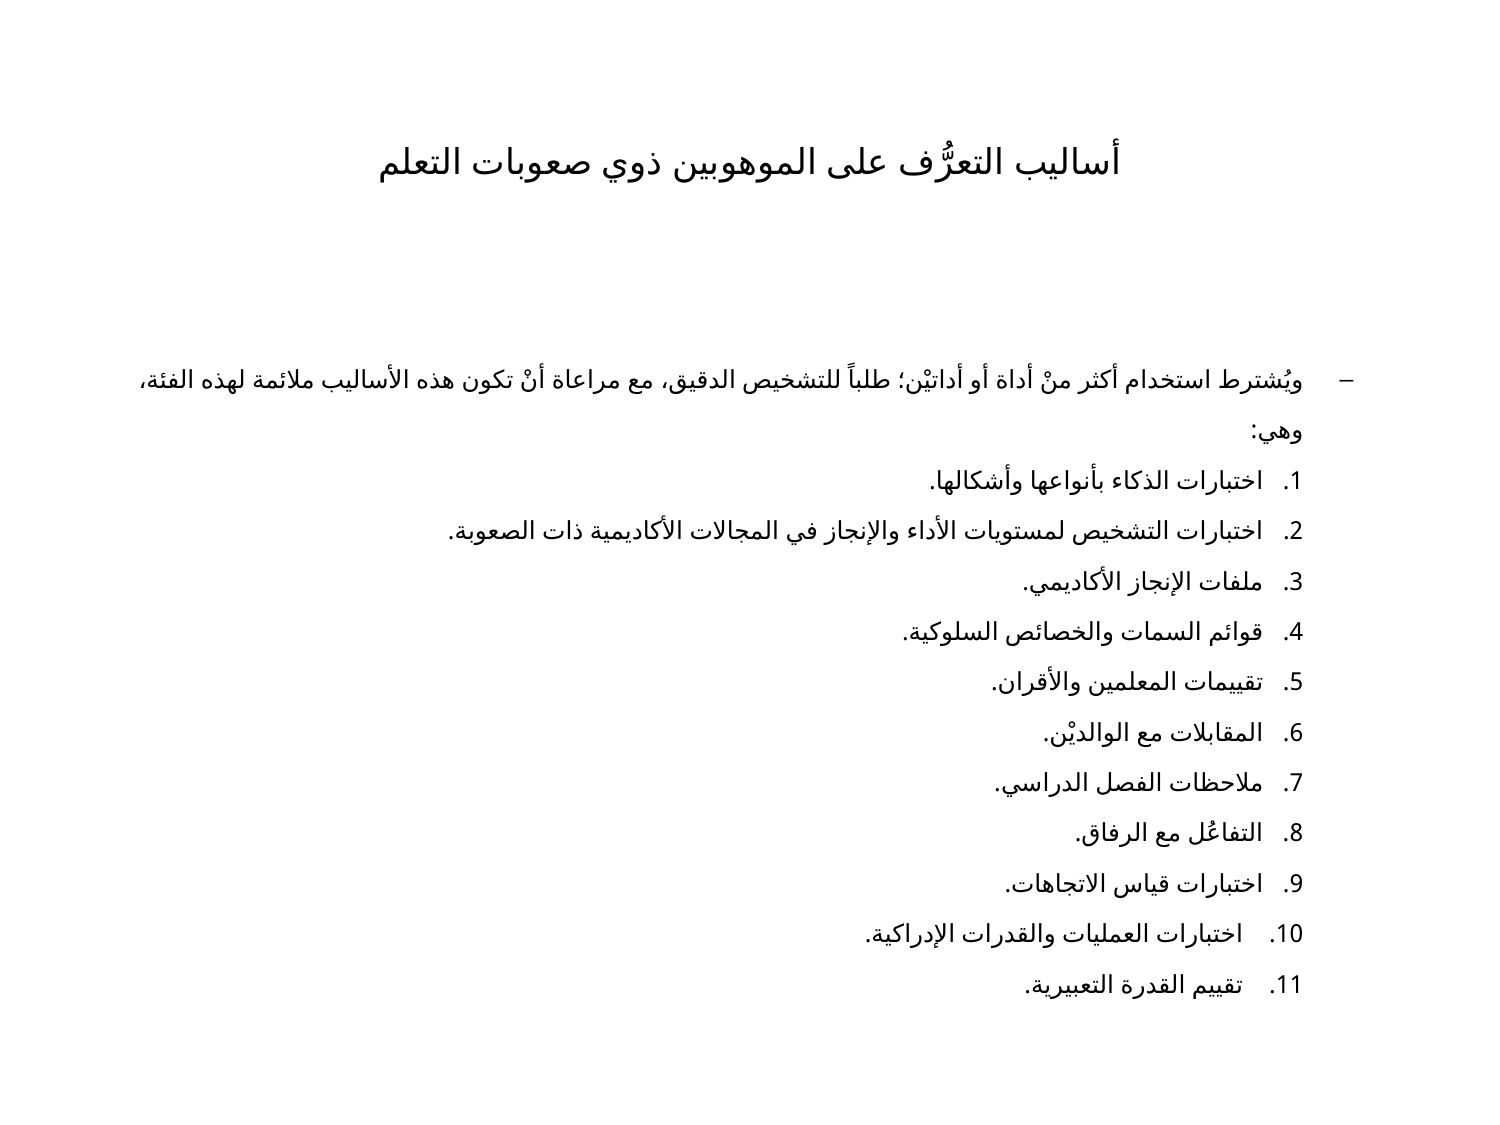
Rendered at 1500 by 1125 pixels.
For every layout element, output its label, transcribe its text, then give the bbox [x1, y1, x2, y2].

title أساليب التعرُّف على الموهوبين ذوي صعوبات التعلم [75, 45, 1425, 233]
list ويُشترط استخدام أكثر منْ أداة أو أداتيْن؛ طلباً للتشخيص الدقيق، مع مراعاة أنْ تكون هذه الأساليب ملائمة لهذه الفئة، وهي: 1. اختبارات الذكاء بأنواعها وأشكالها. 2. اختبارات التشخيص لمستويات الأداء والإنجاز في المجالات الأكاديمية ذات الصعوبة. 3. ملفات الإنجاز الأكاديمي. 4. قوائم السمات والخصائص السلوكية. 5. تقييمات المعلمين والأقران. 6. المقابلات مع الوالديْن. 7. ملاحظات الفصل الدراسي. 8. التفاعُل مع الرفاق. 9. اختبارات قياس الاتجاهات. 10. اختبارات العمليات والقدرات الإدراكية. 11. تقييم القدرة التعبيرية. [75, 302, 1425, 1059]
